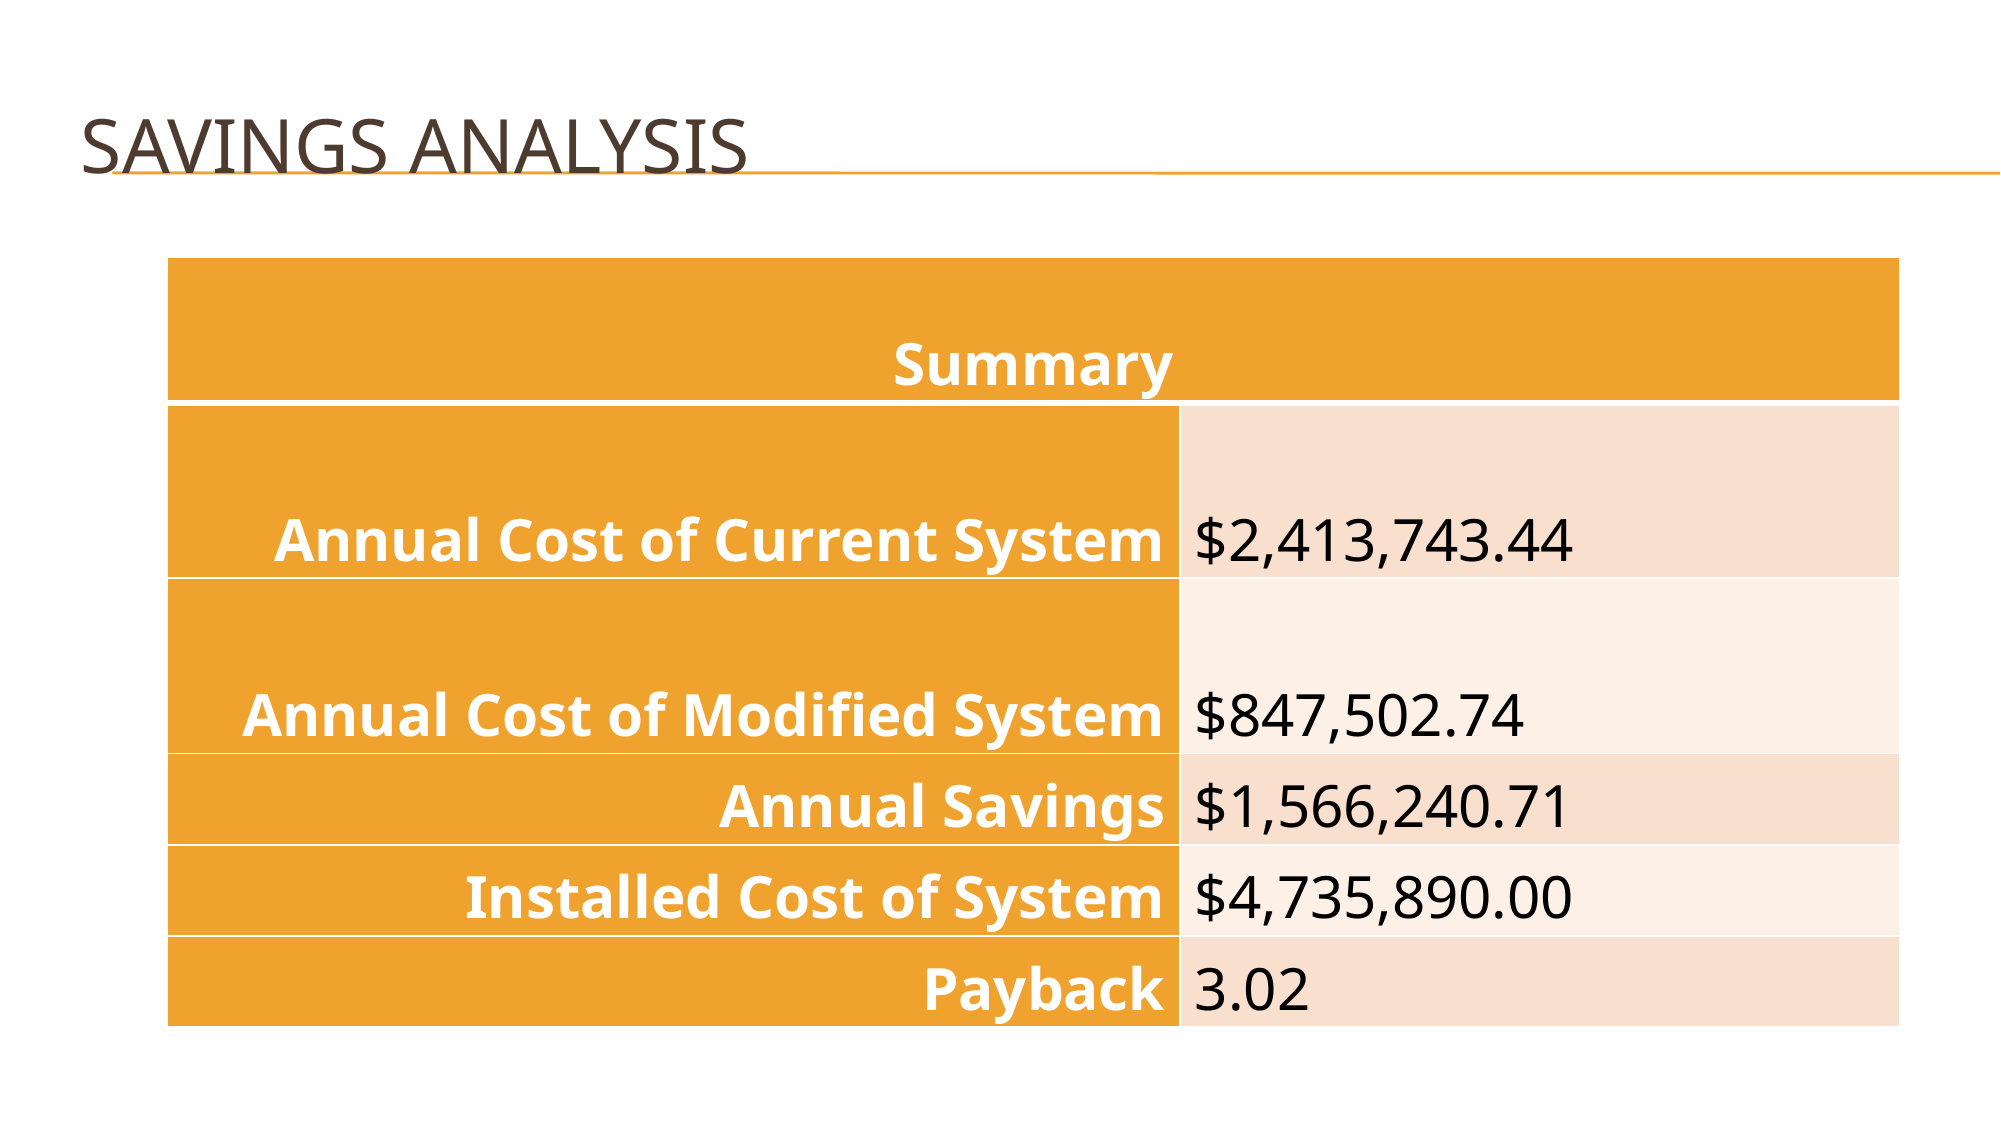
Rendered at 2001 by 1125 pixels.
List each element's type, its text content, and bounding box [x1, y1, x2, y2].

title Savings Analysis [66, 75, 1966, 213]
table_cell $4,735,890.00 [1181, 846, 1899, 935]
table_cell Annual Cost of Current System [168, 406, 1179, 577]
table_cell Installed Cost of System [168, 846, 1179, 935]
table_cell $1,566,240.71 [1181, 754, 1899, 844]
table_cell $2,413,743.44 [1181, 406, 1899, 577]
table_cell Payback [168, 937, 1179, 1026]
table_header Summary [168, 258, 1899, 400]
table_cell 3.02 [1181, 937, 1899, 1026]
table_cell $847,502.74 [1181, 579, 1899, 753]
table_cell Annual Savings [168, 754, 1179, 844]
table_cell Annual Cost of Modified System [168, 579, 1179, 753]
